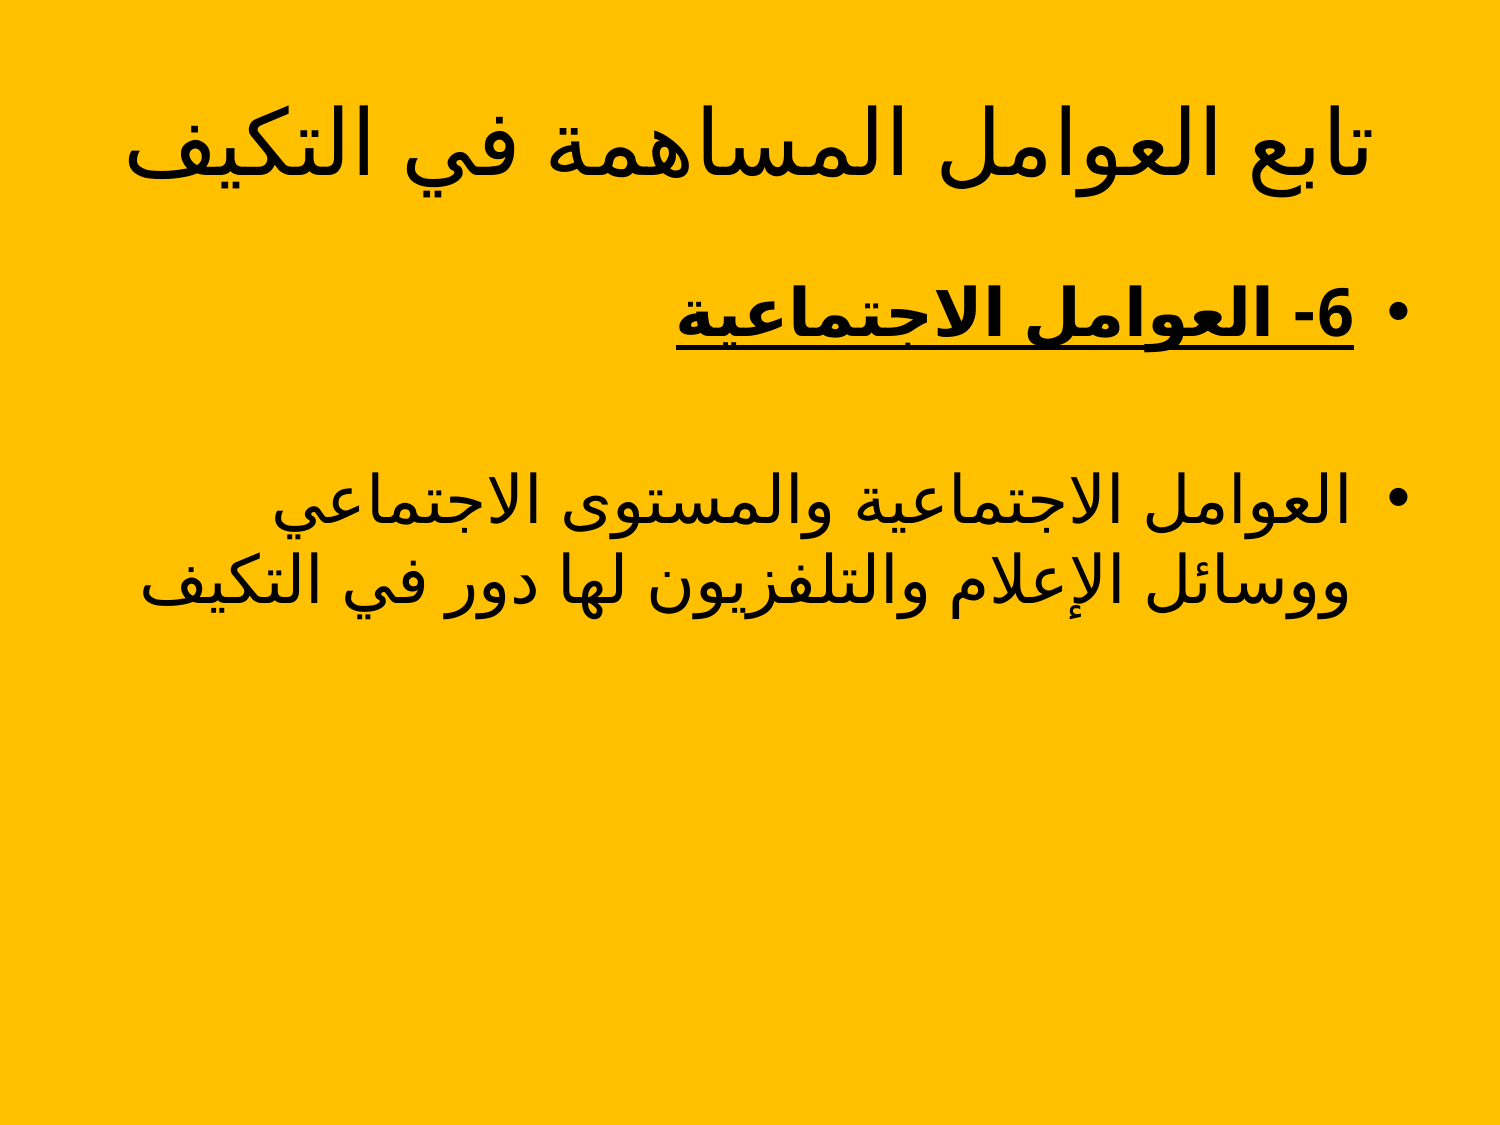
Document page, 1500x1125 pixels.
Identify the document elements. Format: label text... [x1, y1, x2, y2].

list 6- العوامل الاجتماعية العوامل الاجتماعية والمستوى الاجتماعي ووسائل الإعلام والتلفزيون لها دور في التكيف [75, 262, 1425, 1005]
title تابع العوامل المساهمة في التكيف [75, 45, 1425, 233]
